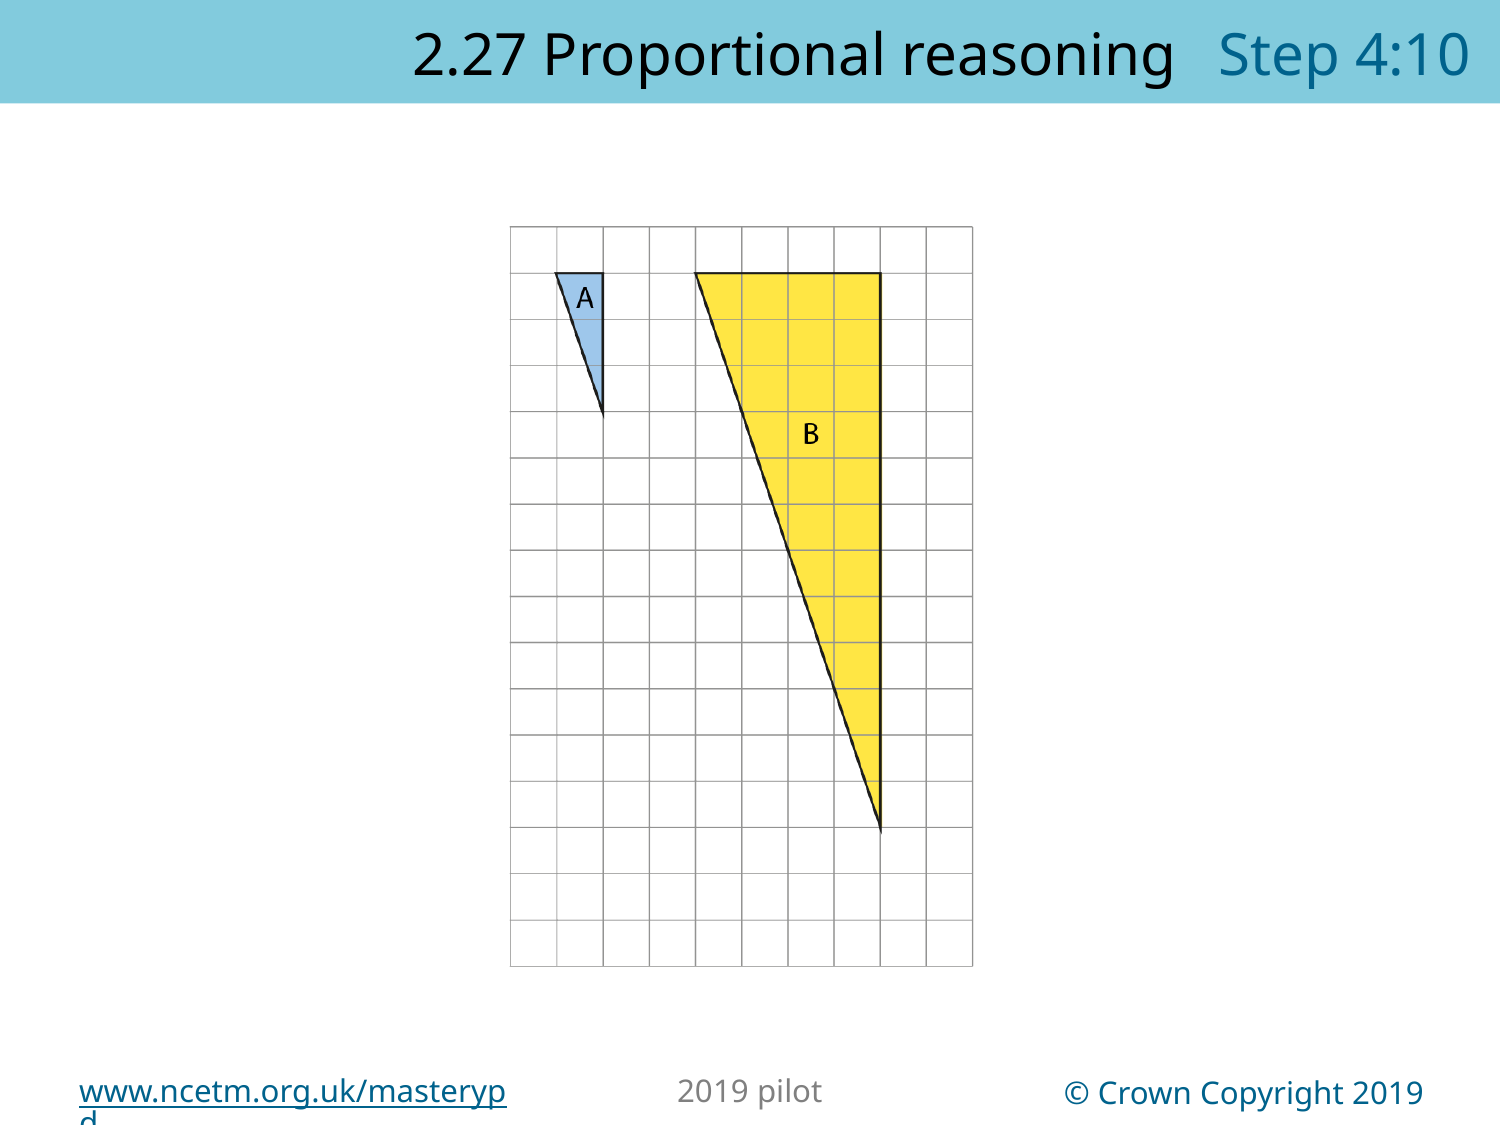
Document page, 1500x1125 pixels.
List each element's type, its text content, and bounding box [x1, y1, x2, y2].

picture [400, 226, 1100, 990]
list 2.27 Proportional reasoning Step 4:10 [0, 0, 1500, 104]
